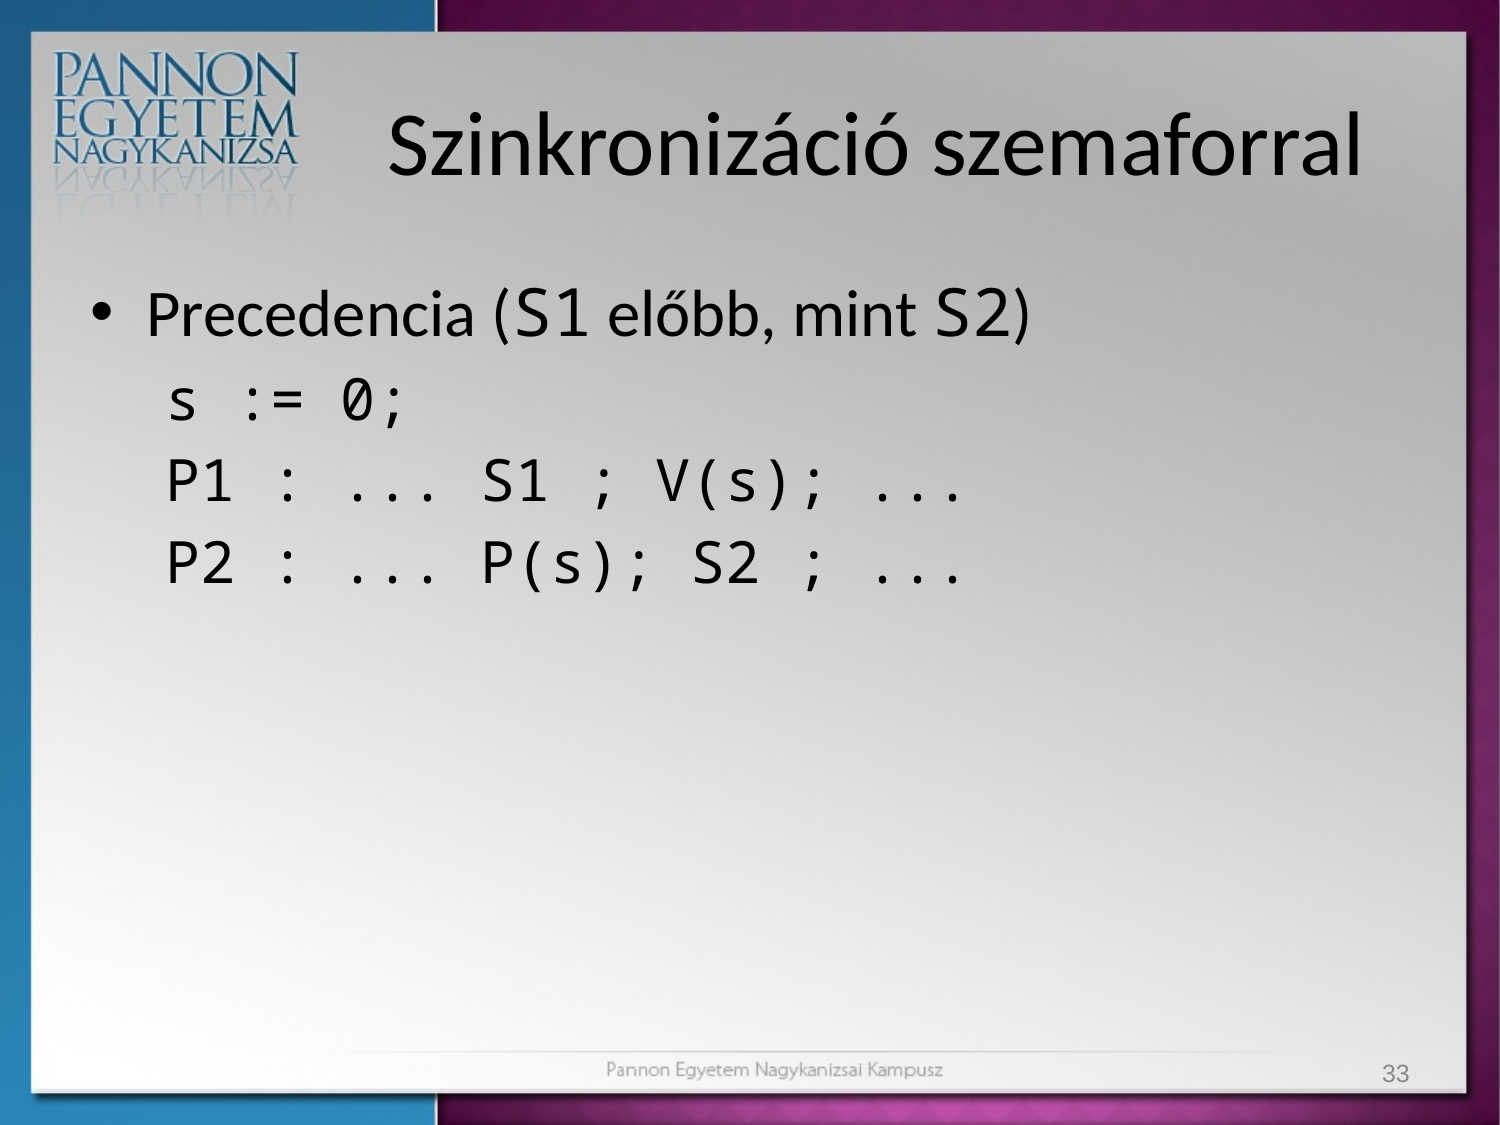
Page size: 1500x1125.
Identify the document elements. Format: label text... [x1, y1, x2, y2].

picture [0, 0, 1500, 1125]
list Precedencia (S1 előbb, mint S2) s := 0; P1 : ... S1 ; V(s); ... P2 : ... P(s); S2 ; ... [75, 262, 1425, 1038]
slide_number 33 [1074, 1042, 1425, 1103]
title Szinkronizáció szemaforral [328, 45, 1425, 233]
